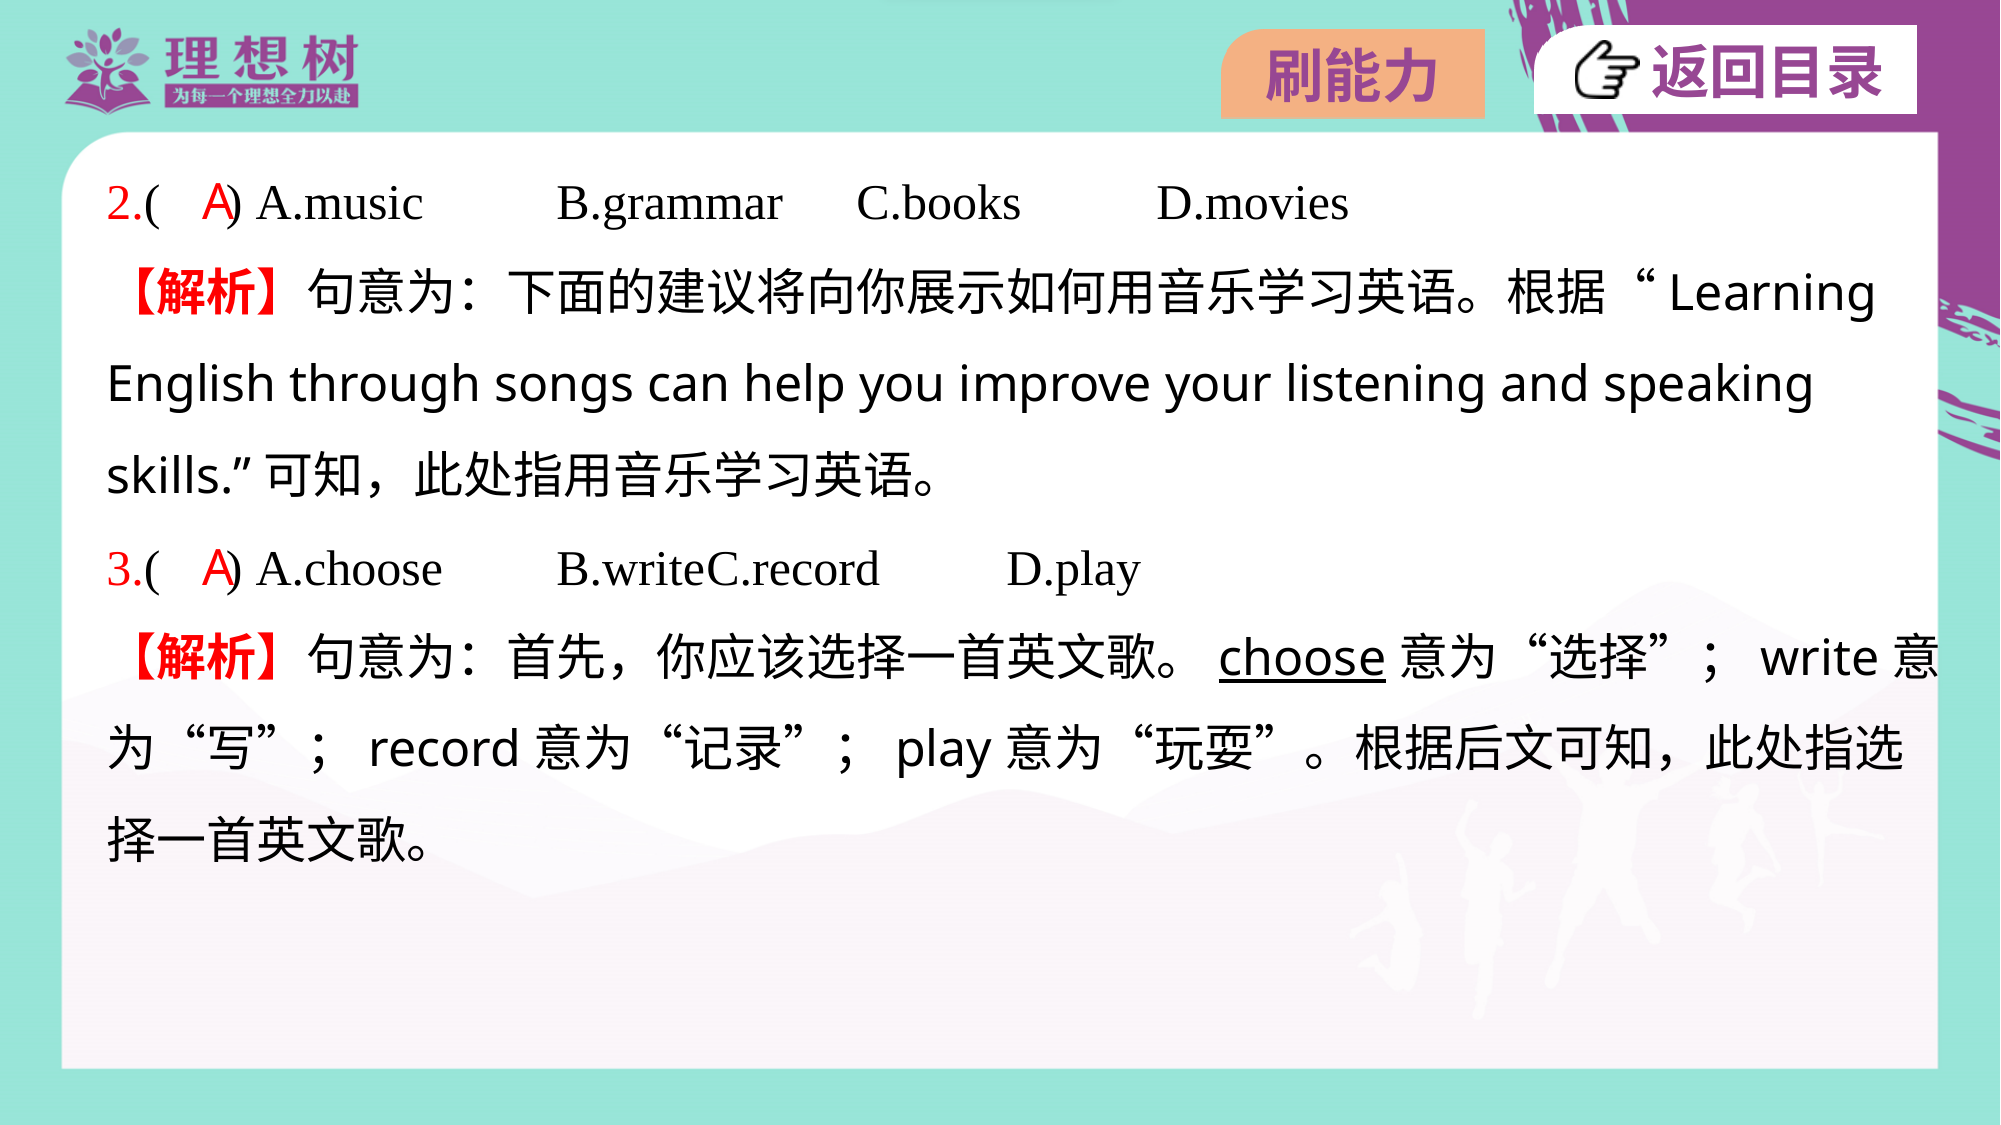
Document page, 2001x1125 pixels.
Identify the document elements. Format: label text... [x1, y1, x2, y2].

text_box 2.( ) A.music B.grammar C.books D.movies [106, 141, 188, 228]
text_box A [188, 141, 250, 228]
text_box 【解析】句意为：下面的建议将向你展示如何用音乐学习英语。根据“Learning English through songs can help you improve your listening and speaking skills.”可知，此处指用音乐学习英语。 [106, 228, 1895, 504]
text_box 【解析】句意为：首先，你应该选择一首英文歌。choose意为“选择”；write意 为“写”；record意为“记录”；play意为“玩耍”。根据后文可知，此处指选 择一首英文歌。 [106, 593, 1895, 869]
text_box 3.( ) A.choose B.write C.record D.play [250, 507, 1895, 593]
text_box 2.( ) A.music B.grammar C.books D.movies [250, 141, 1895, 228]
picture [0, 0, 2000, 1125]
text_box A [188, 507, 250, 593]
text_box 3.( ) A.choose B.write C.record D.play [106, 507, 188, 593]
